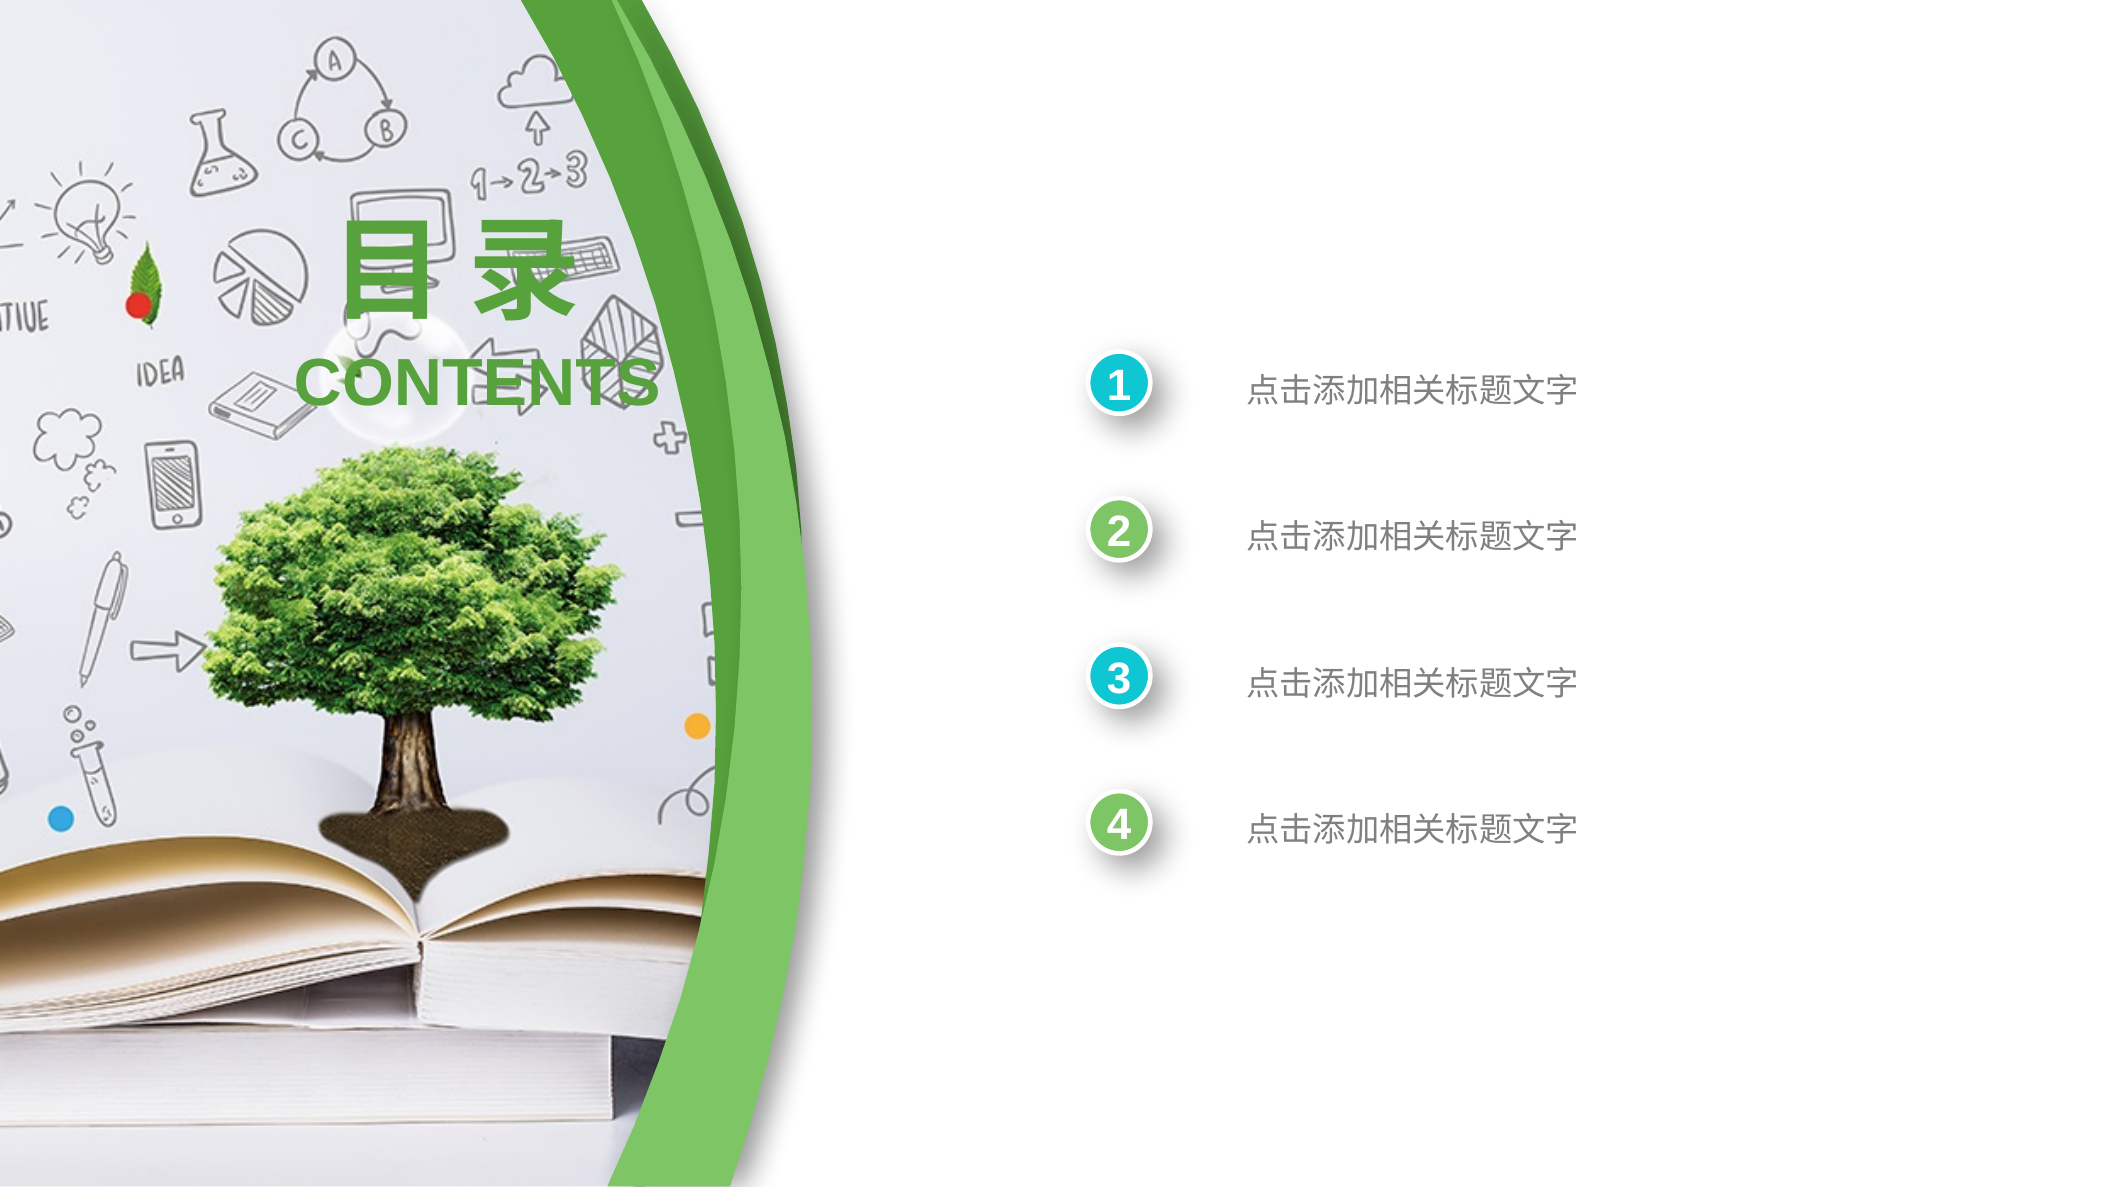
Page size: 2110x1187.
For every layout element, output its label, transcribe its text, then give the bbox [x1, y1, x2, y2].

text_box 2 [1086, 496, 1152, 562]
text_box 4 [1086, 790, 1152, 855]
text_box 1 [1086, 350, 1152, 415]
text_box [0, 0, 715, 1187]
text_box 目 录 [330, 197, 639, 334]
text_box [520, 0, 737, 881]
text_box [607, 0, 812, 1187]
text_box 3 [1086, 643, 1152, 708]
text_box CONTENTS [293, 338, 676, 419]
